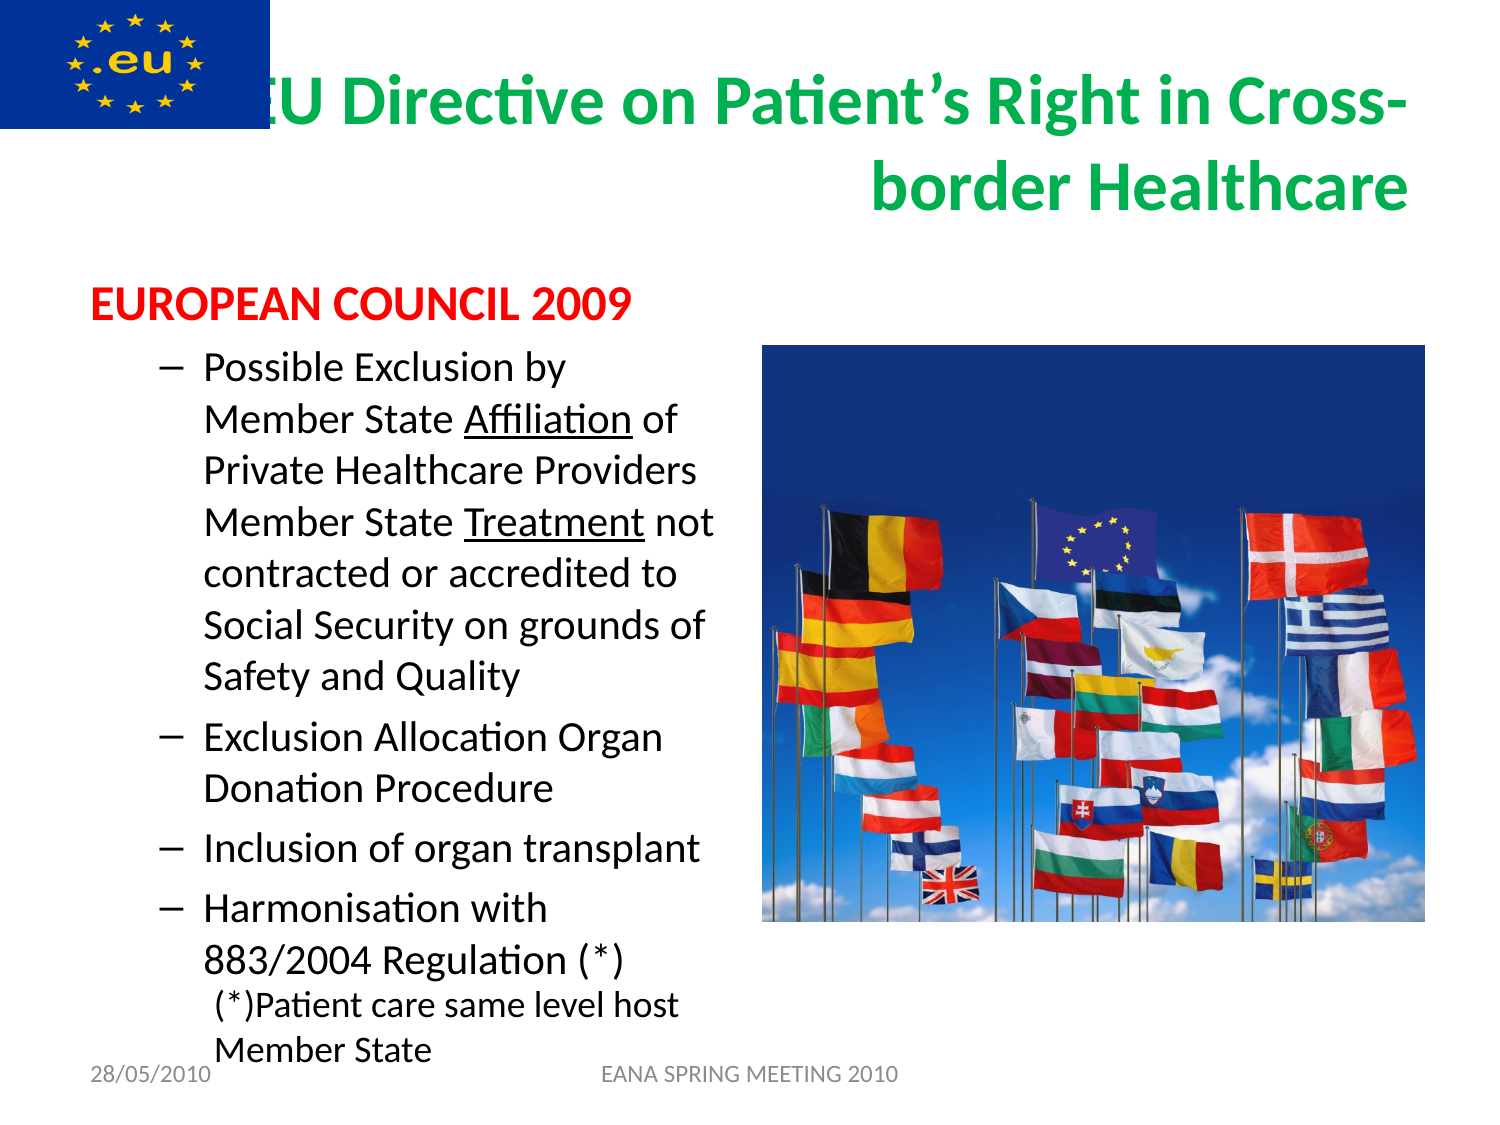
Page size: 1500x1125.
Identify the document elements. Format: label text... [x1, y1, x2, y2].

text_box (*)Patient care same level host Member State [199, 972, 727, 1078]
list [762, 345, 1426, 922]
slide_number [75, 1042, 425, 1103]
footer EANA SPRING MEETING 2010 [512, 1042, 988, 1103]
list EUROPEAN COUNCIL 2009 Possible Exclusion by Member State Affiliation of Private Healthcare Providers Member State Treatment not contracted or accredited to Social Security on grounds of Safety and Quality Exclusion Allocation Organ Donation Procedure Inclusion of organ transplant Harmonisation with 883/2004 Regulation (*) [75, 262, 738, 1005]
picture [0, 0, 270, 130]
title EU Directive on Patient’s Right in Cross-border Healthcare [75, 45, 1425, 233]
